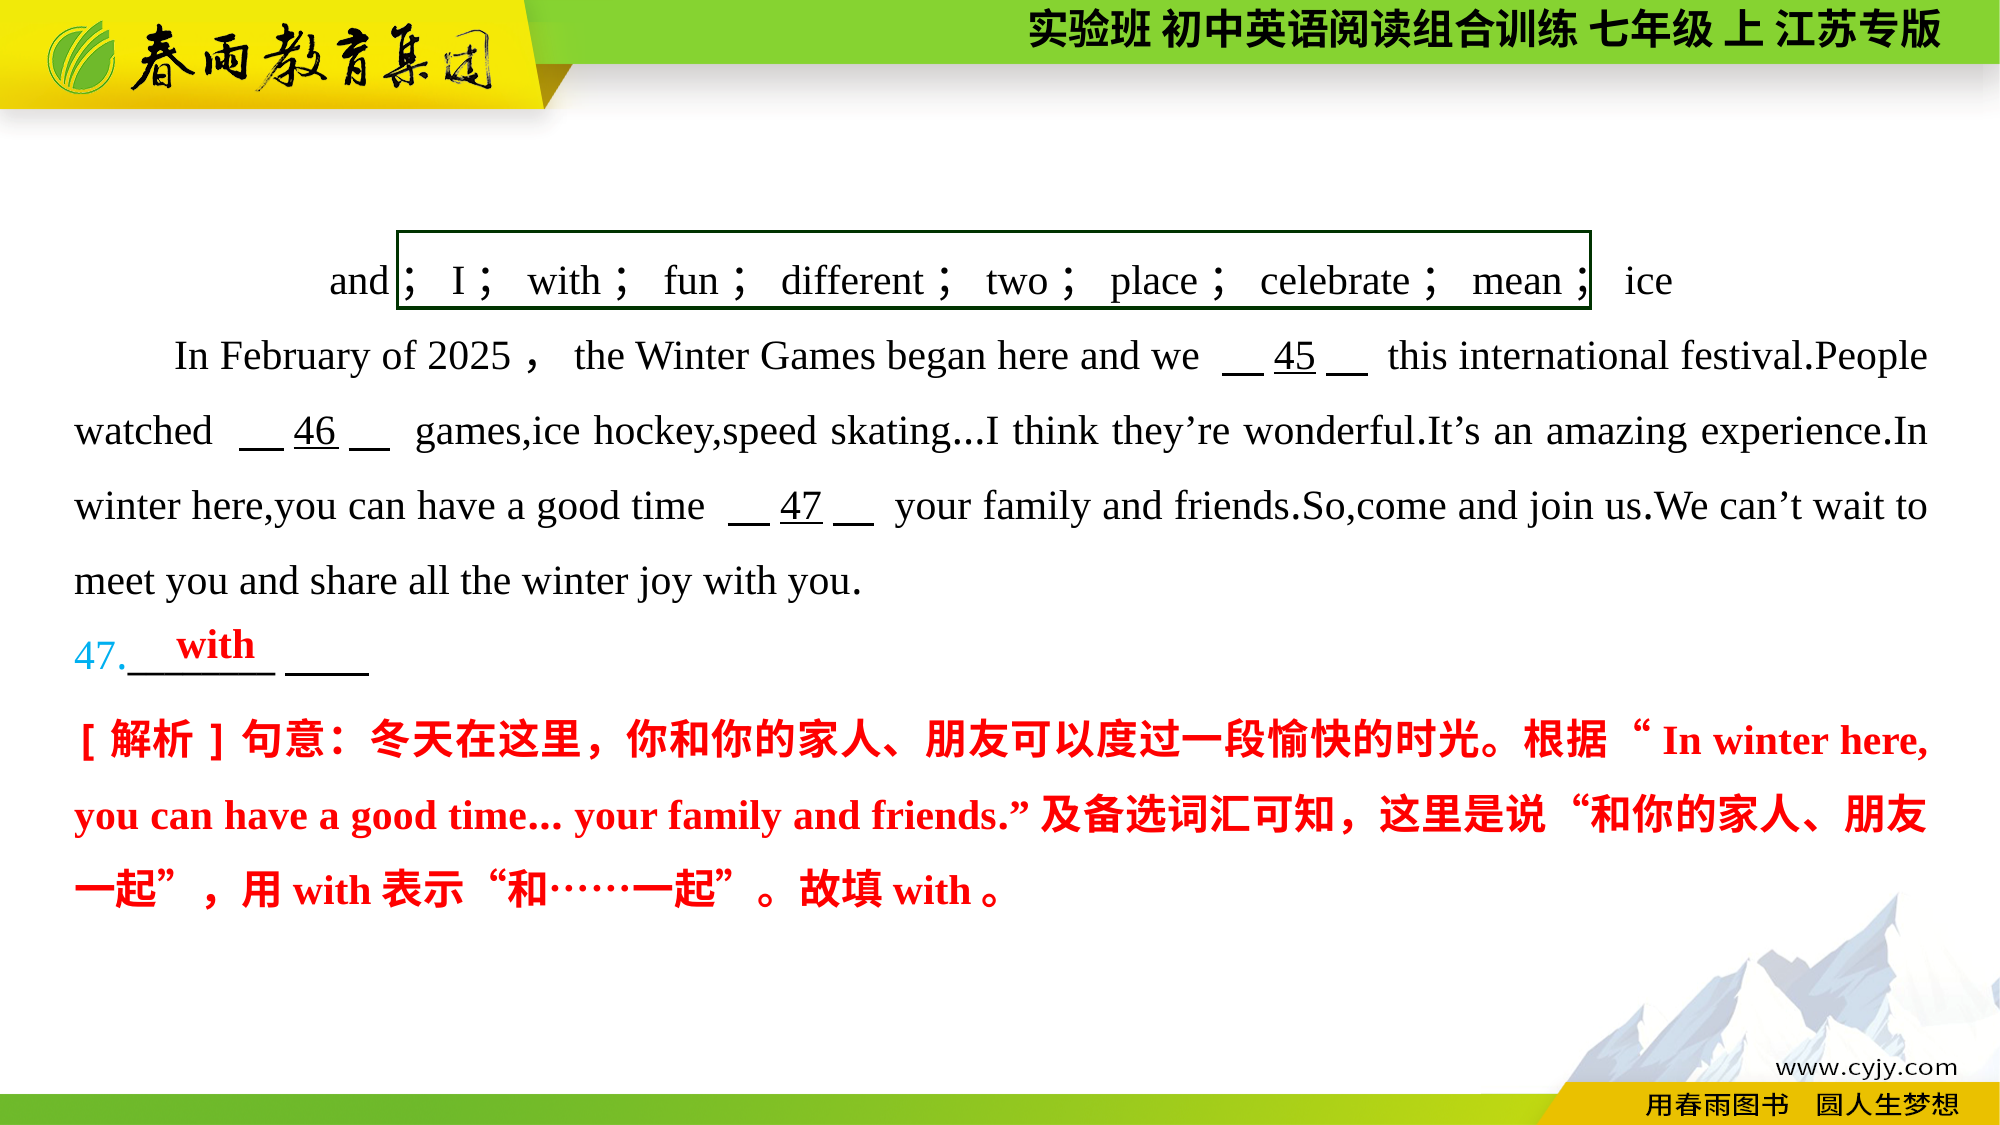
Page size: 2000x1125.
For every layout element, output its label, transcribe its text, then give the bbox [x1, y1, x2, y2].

text_box with [161, 609, 271, 675]
picture [0, 0, 2000, 1125]
list and；I；with；fun；different；two；place；celebrate；mean；ice In February of 2025，the Winter Games began here and we 45 this international festival.People watched 46 games,ice hockey,speed skating...I think they’re wonderful.It’s an amazing experience.In winter here,you can have a good time 47 your family and friends.So,come and join us.We can’t wait to meet you and share all the winter joy with you. 47.________ [59, 220, 1944, 680]
text_box [解析]句意：冬天在这里，你和你的家人、朋友可以度过一段愉快的时光。根据“In winter here, you can have a good time... your family and friends.”及备选词汇可知，这里是说“和你的家人、朋友一起”，用with表示“和……一起”。故填with。 [59, 680, 1944, 921]
text_box [397, 231, 1591, 308]
